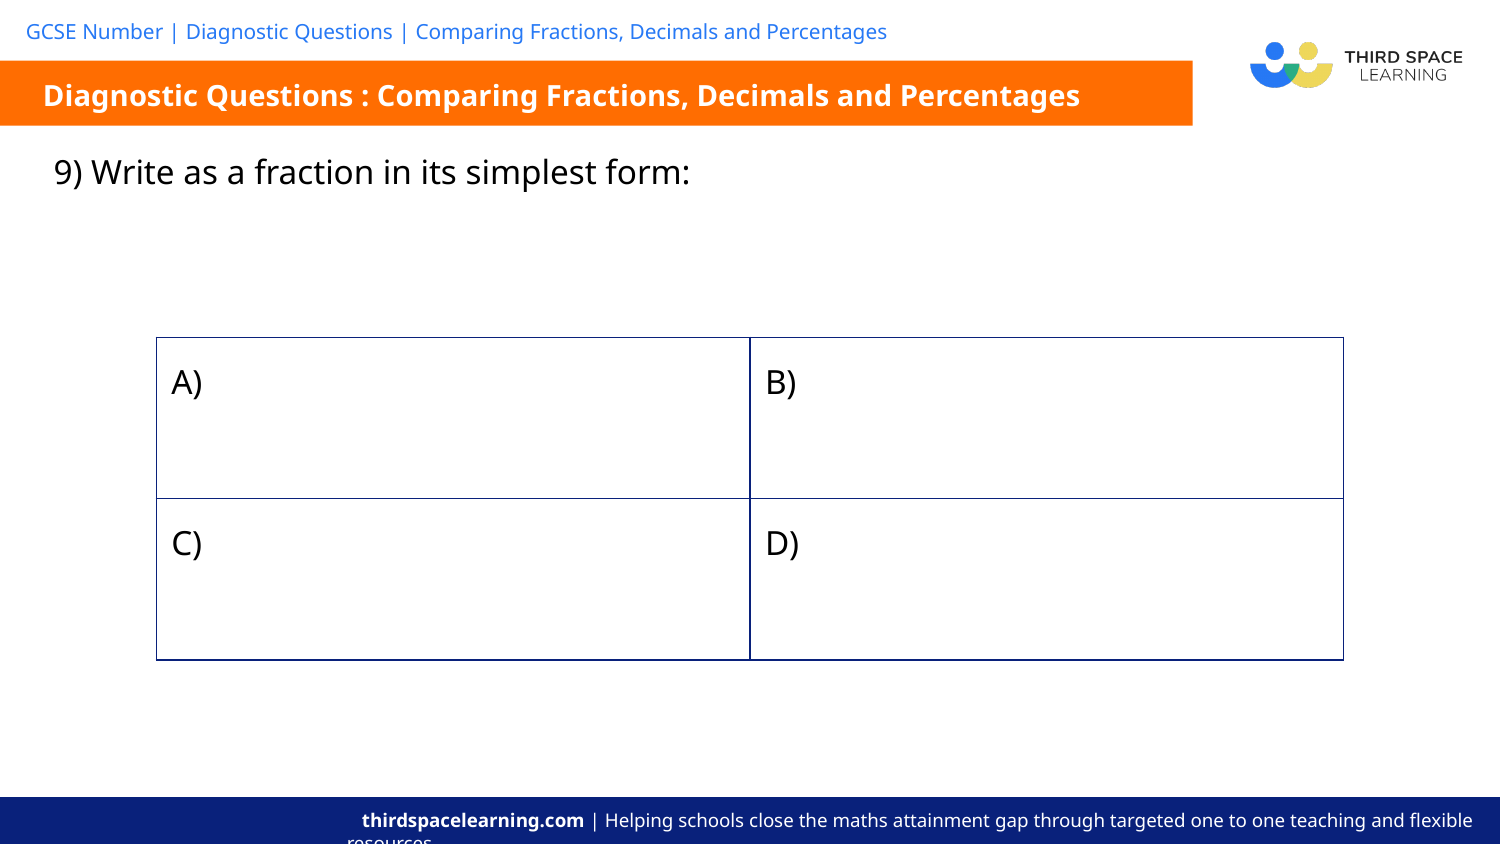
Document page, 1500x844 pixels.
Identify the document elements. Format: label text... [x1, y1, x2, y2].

picture [1250, 33, 1465, 99]
text_box Diagnostic Questions : Comparing Fractions, Decimals and Percentages [27, 61, 1195, 127]
